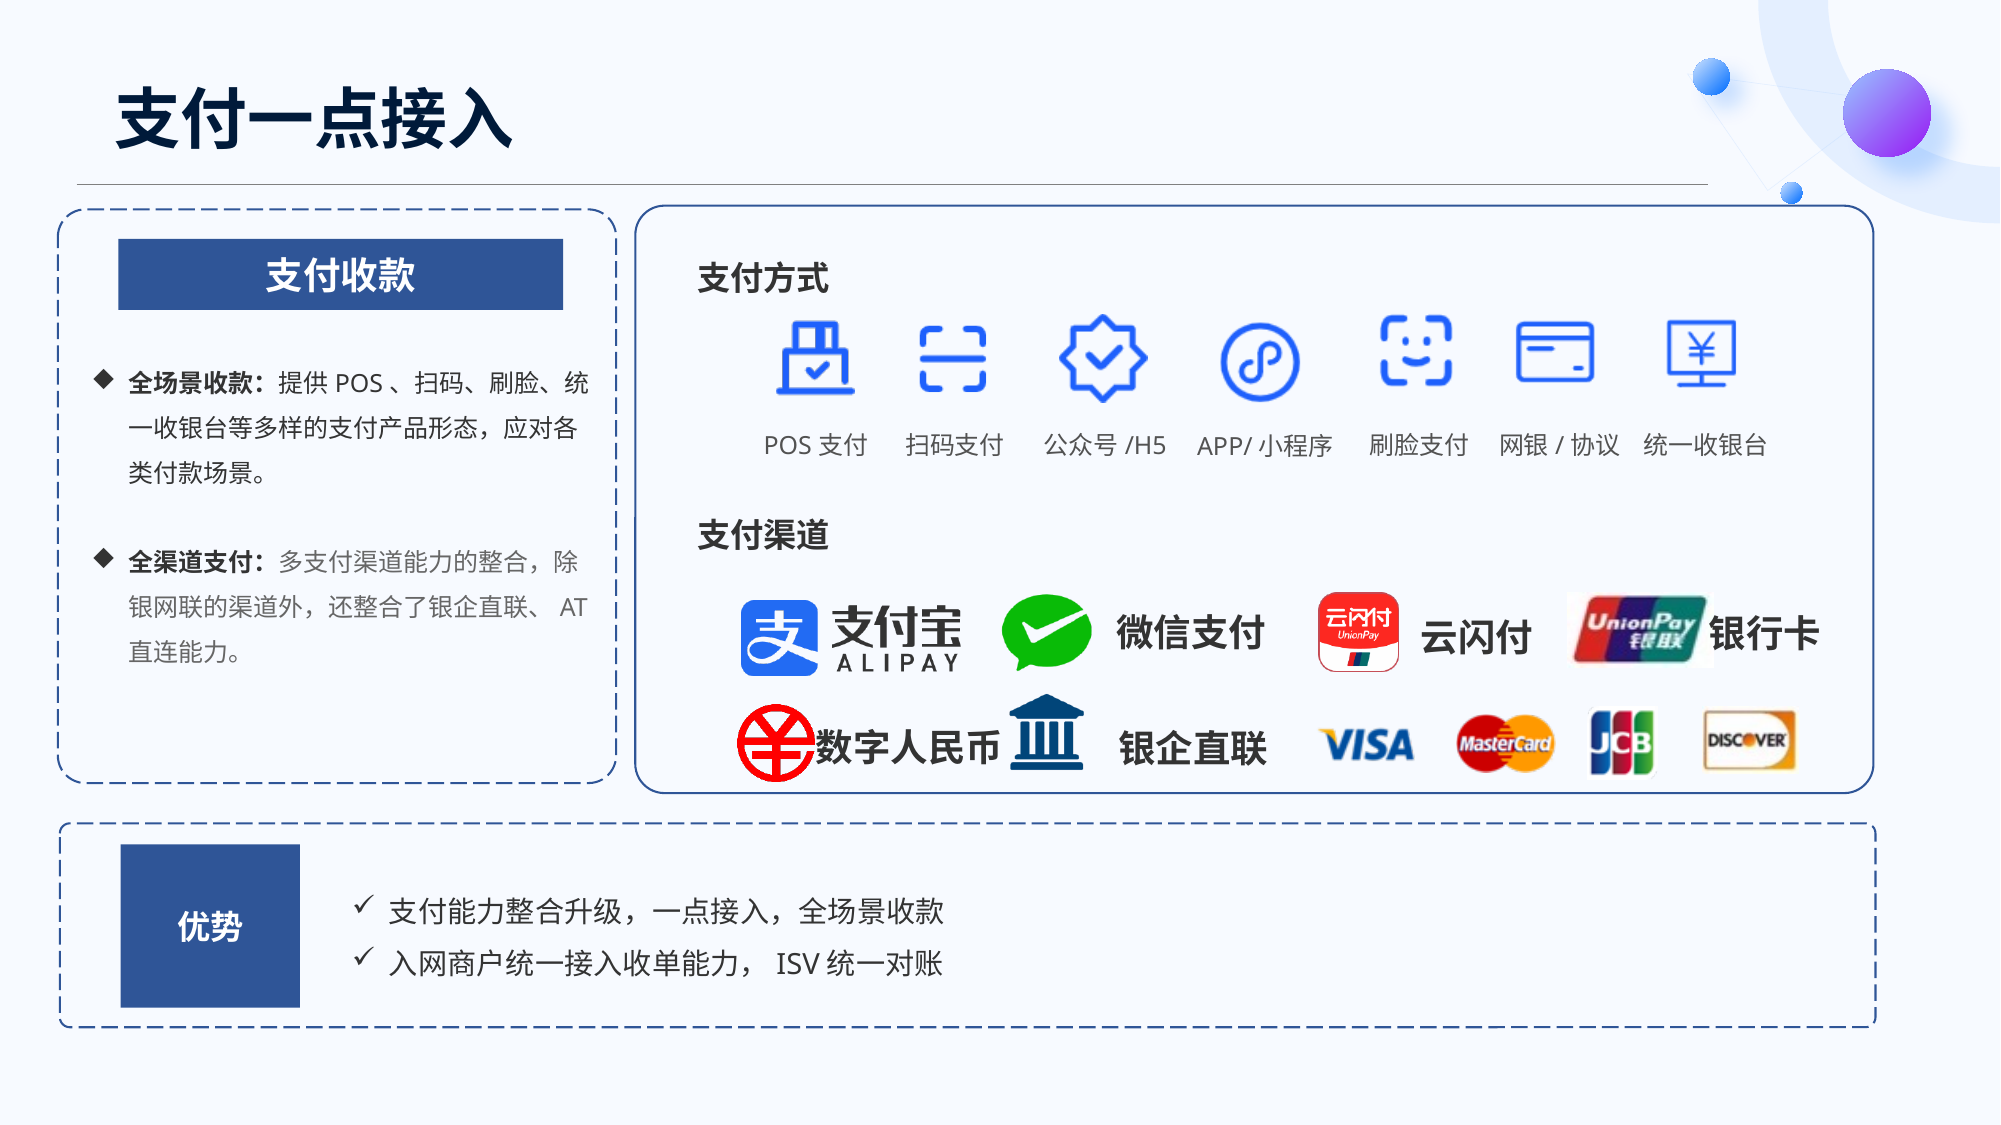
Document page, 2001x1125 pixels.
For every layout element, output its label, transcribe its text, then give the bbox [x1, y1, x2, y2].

picture [1510, 307, 1601, 398]
text_box [56, 208, 618, 785]
text_box 公众号/H5 [1026, 422, 1171, 467]
text_box 银行卡 [1714, 602, 1877, 663]
picture [1567, 592, 1714, 668]
text_box APP/小程序 [1171, 422, 1360, 468]
title 支付一点接入 [114, 59, 928, 158]
picture [1587, 706, 1658, 780]
text_box 扫码支付 [883, 422, 1027, 468]
picture [1702, 706, 1799, 774]
picture [1315, 715, 1421, 777]
text_box [58, 822, 1877, 1029]
text_box POS支付 [741, 422, 883, 468]
picture [1318, 592, 1399, 672]
picture [1059, 314, 1148, 404]
picture [776, 318, 855, 398]
picture [913, 319, 993, 399]
text_box 刷脸支付 [1325, 422, 1514, 467]
picture [1456, 714, 1556, 774]
picture [741, 600, 961, 676]
picture [993, 580, 1100, 783]
text_box 网银/协议 [1514, 422, 1626, 467]
text_box [634, 204, 1875, 795]
picture [737, 704, 815, 782]
text_box 统一收银台 [1626, 422, 1785, 467]
picture [1656, 309, 1747, 400]
picture [1216, 318, 1305, 407]
text_box 支付能力整合升级，一点接入，全场景收款 入网商户统一接入收单能力，ISV统一对账 [337, 868, 1337, 988]
text_box 支付方式 [682, 229, 1212, 305]
text_box 支付渠道 [682, 457, 1212, 562]
picture [1371, 305, 1462, 396]
